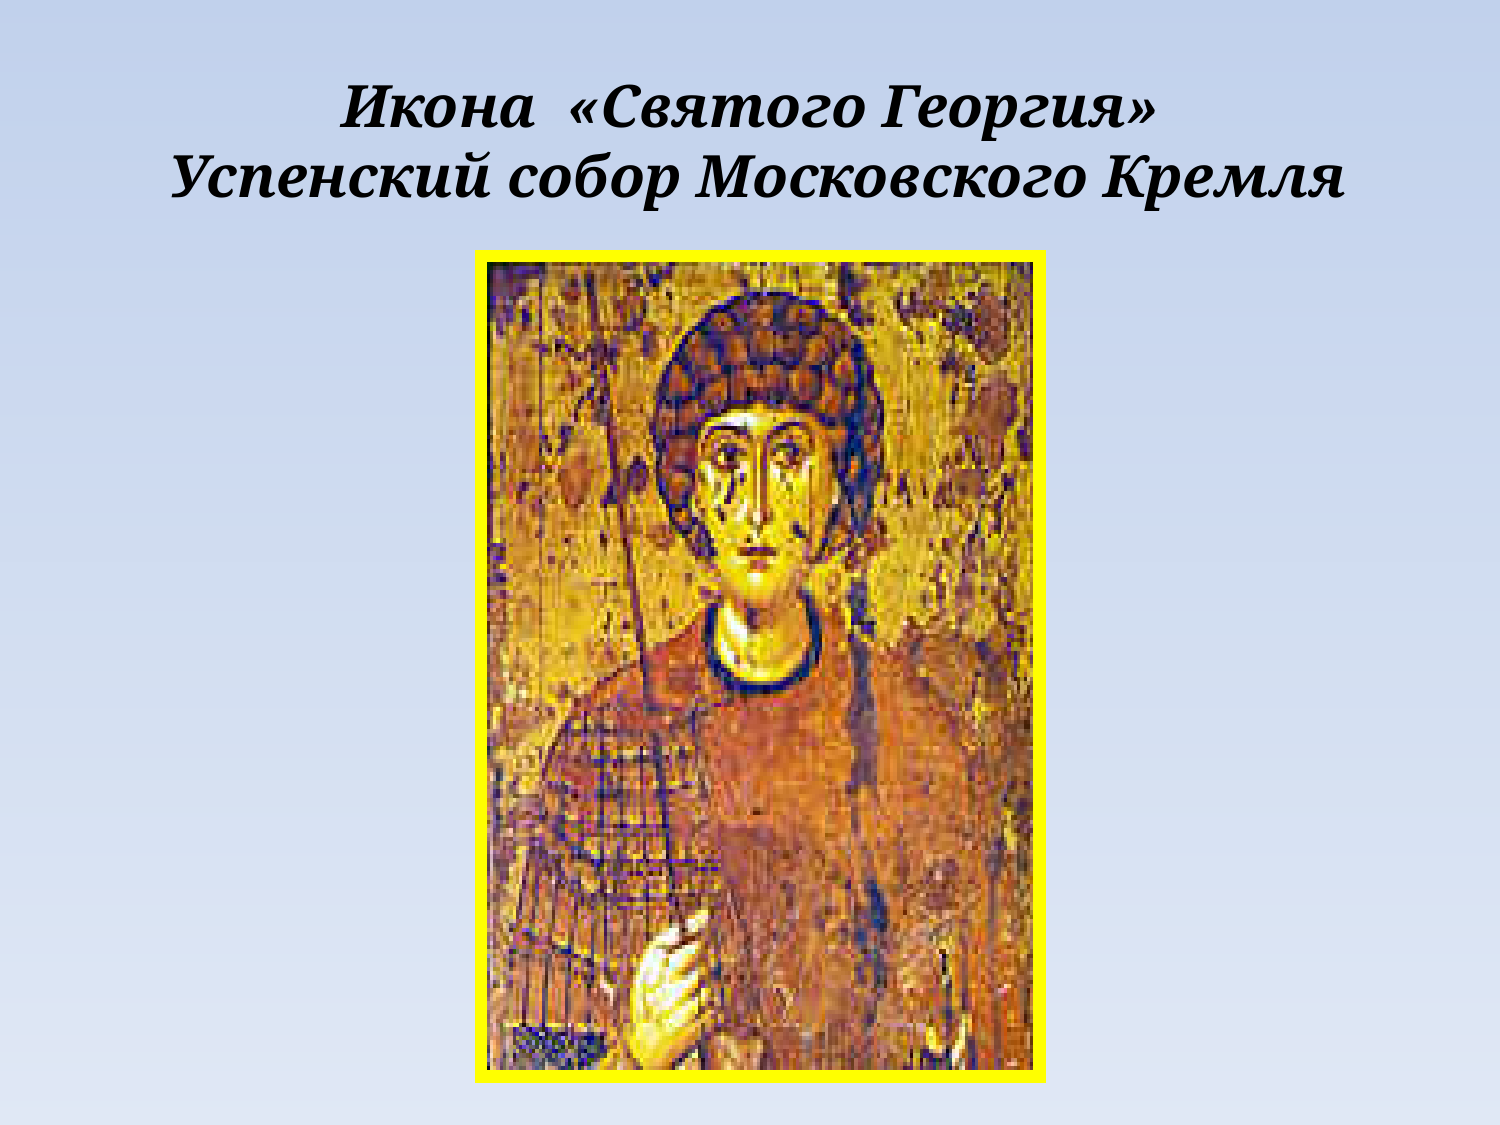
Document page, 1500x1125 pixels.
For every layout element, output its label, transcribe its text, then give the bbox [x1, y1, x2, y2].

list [486, 262, 1034, 1071]
title Икона «Святого Георгия» Успенский собор Московского Кремля [75, 45, 1425, 233]
